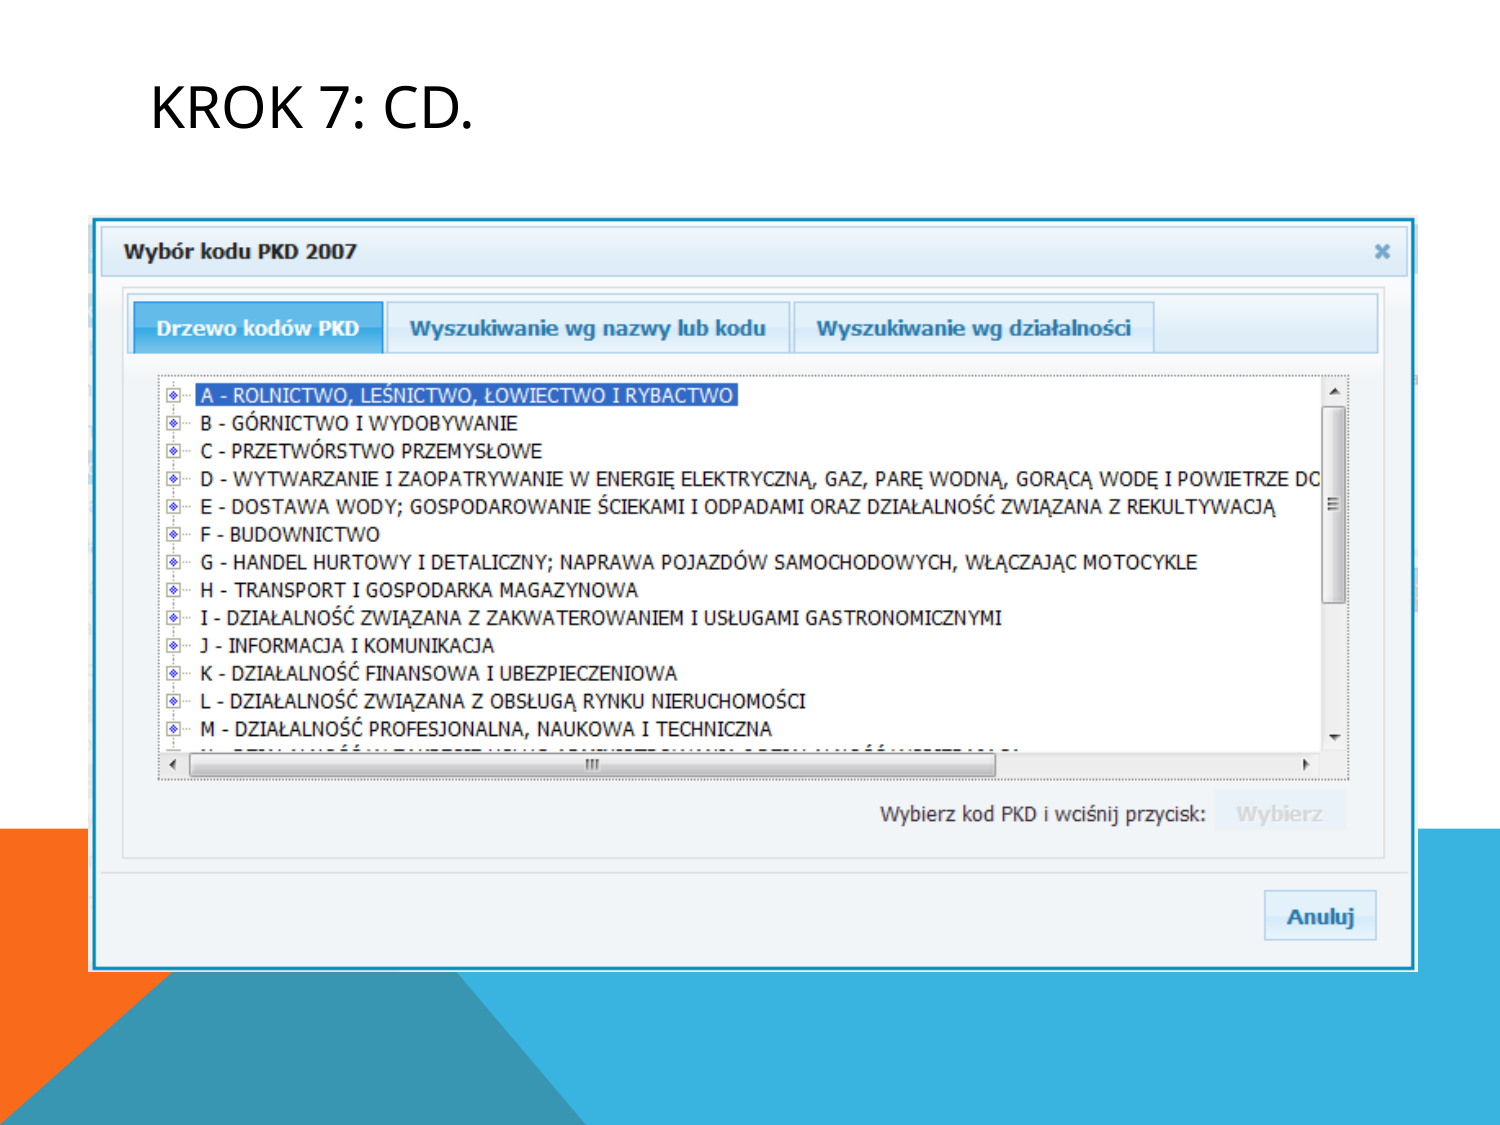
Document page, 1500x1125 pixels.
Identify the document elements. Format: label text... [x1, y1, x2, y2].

title KROK 7: CD. [134, 59, 1369, 150]
picture [88, 215, 1418, 973]
